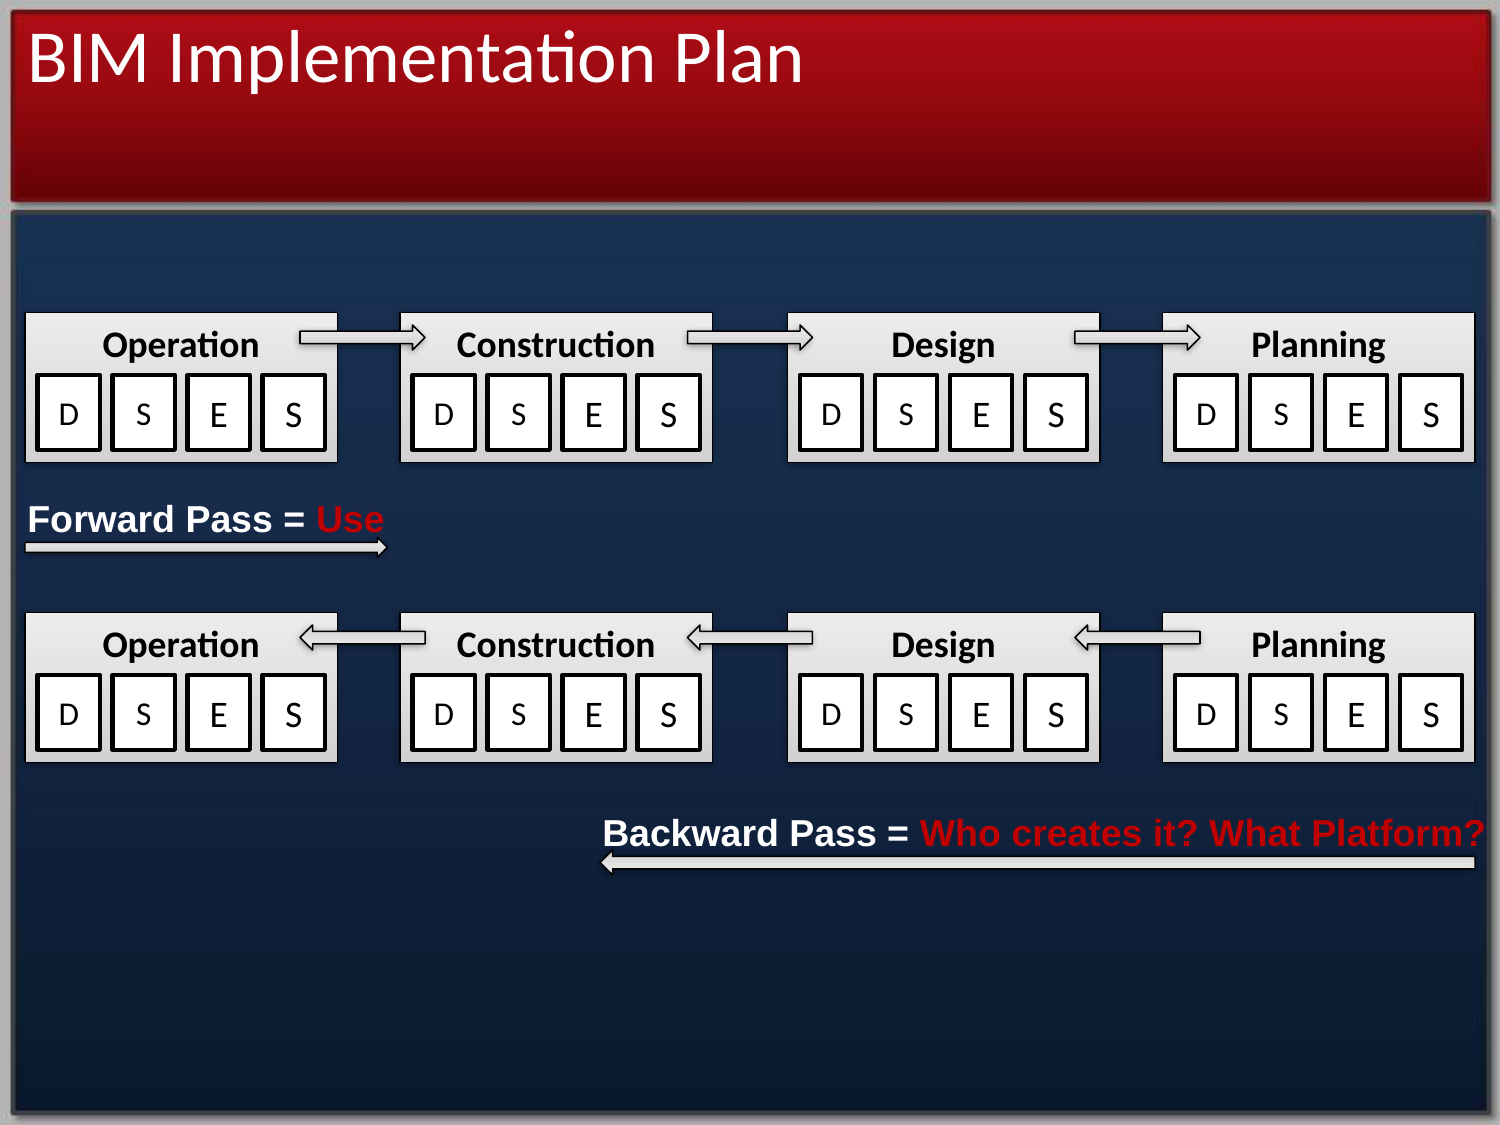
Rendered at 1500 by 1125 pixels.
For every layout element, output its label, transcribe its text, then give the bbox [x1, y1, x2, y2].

text_box Backward Pass = Who creates it? What Platform? [587, 801, 1500, 862]
text_box D [798, 673, 864, 752]
text_box Design [787, 612, 1101, 763]
text_box S [1023, 673, 1089, 752]
text_box S [1023, 373, 1089, 452]
text_box E [948, 373, 1014, 452]
text_box S [260, 373, 327, 452]
text_box E [948, 673, 1014, 752]
text_box D [410, 373, 477, 452]
text_box D [35, 373, 102, 452]
text_box S [635, 373, 702, 452]
picture [0, 0, 1500, 1125]
text_box D [410, 673, 477, 752]
text_box S [485, 373, 552, 452]
text_box [686, 624, 814, 651]
text_box S [260, 673, 327, 752]
text_box S [110, 373, 177, 452]
text_box S [1398, 373, 1464, 452]
text_box [599, 849, 1476, 876]
text_box Construction [399, 612, 713, 763]
text_box [1074, 324, 1201, 351]
text_box E [1323, 673, 1389, 752]
text_box S [1248, 373, 1314, 452]
text_box S [1398, 673, 1464, 752]
text_box S [110, 673, 177, 752]
text_box [299, 624, 426, 651]
text_box S [1248, 673, 1314, 752]
text_box E [185, 373, 252, 452]
text_box E [1323, 373, 1389, 452]
text_box Planning [1162, 312, 1476, 463]
text_box S [873, 673, 939, 752]
text_box E [560, 673, 627, 752]
text_box [1074, 624, 1201, 651]
text_box [686, 324, 814, 351]
text_box [299, 324, 426, 351]
text_box Design [787, 312, 1101, 463]
text_box D [798, 373, 864, 452]
text_box Operation [24, 612, 338, 763]
text_box E [560, 373, 627, 452]
text_box Forward Pass = Use [12, 487, 913, 548]
text_box Construction [399, 312, 713, 463]
text_box S [635, 673, 702, 752]
text_box D [35, 673, 102, 752]
text_box S [485, 673, 552, 752]
text_box D [1173, 673, 1239, 752]
text_box S [873, 373, 939, 452]
text_box [24, 536, 388, 559]
text_box BIM Implementation Plan [12, 0, 1213, 105]
text_box Planning [1162, 612, 1476, 763]
text_box Operation [24, 312, 338, 463]
text_box E [185, 673, 252, 752]
text_box D [1173, 373, 1239, 452]
